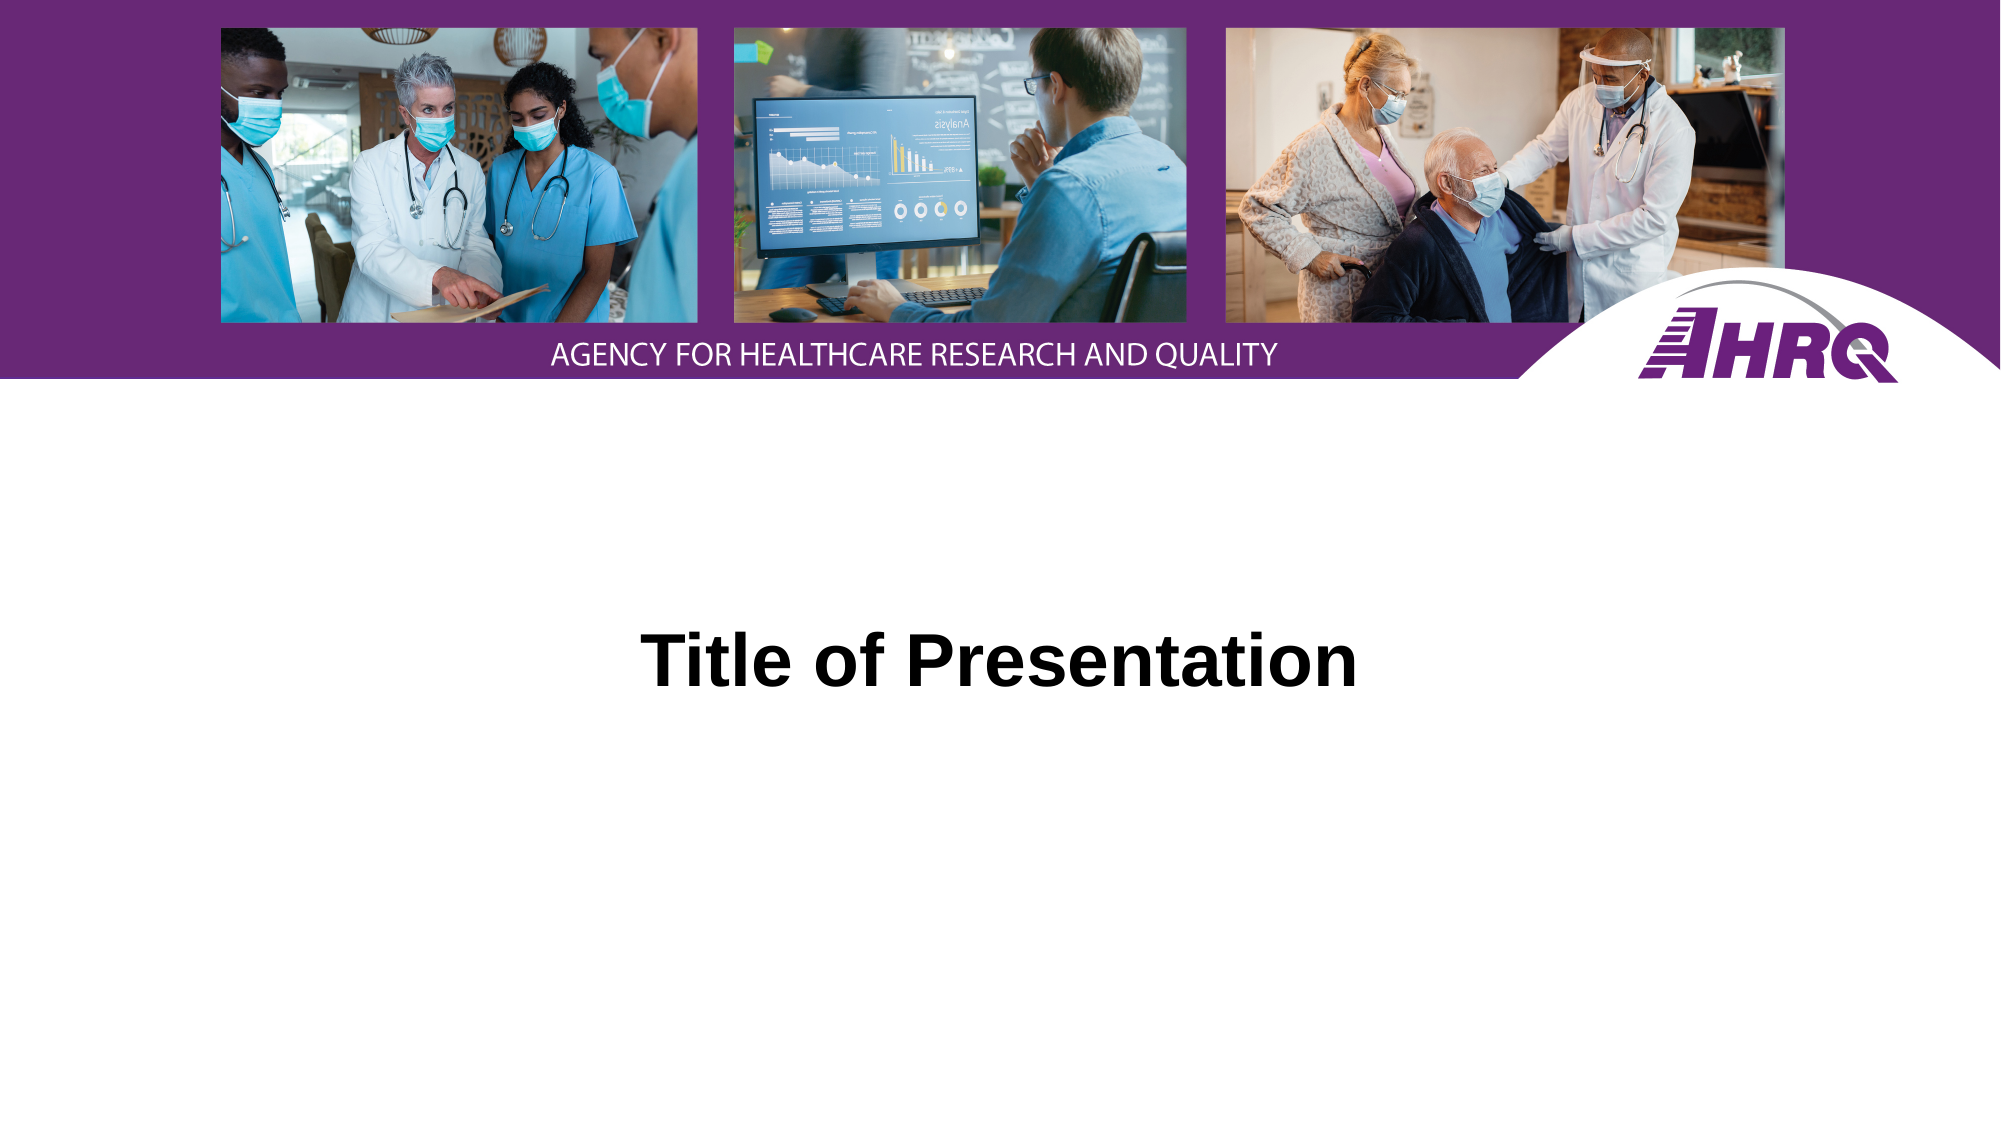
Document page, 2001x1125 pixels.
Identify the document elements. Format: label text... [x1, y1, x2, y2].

title Title of Presentation [99, 525, 1900, 788]
picture [0, 0, 2001, 1125]
